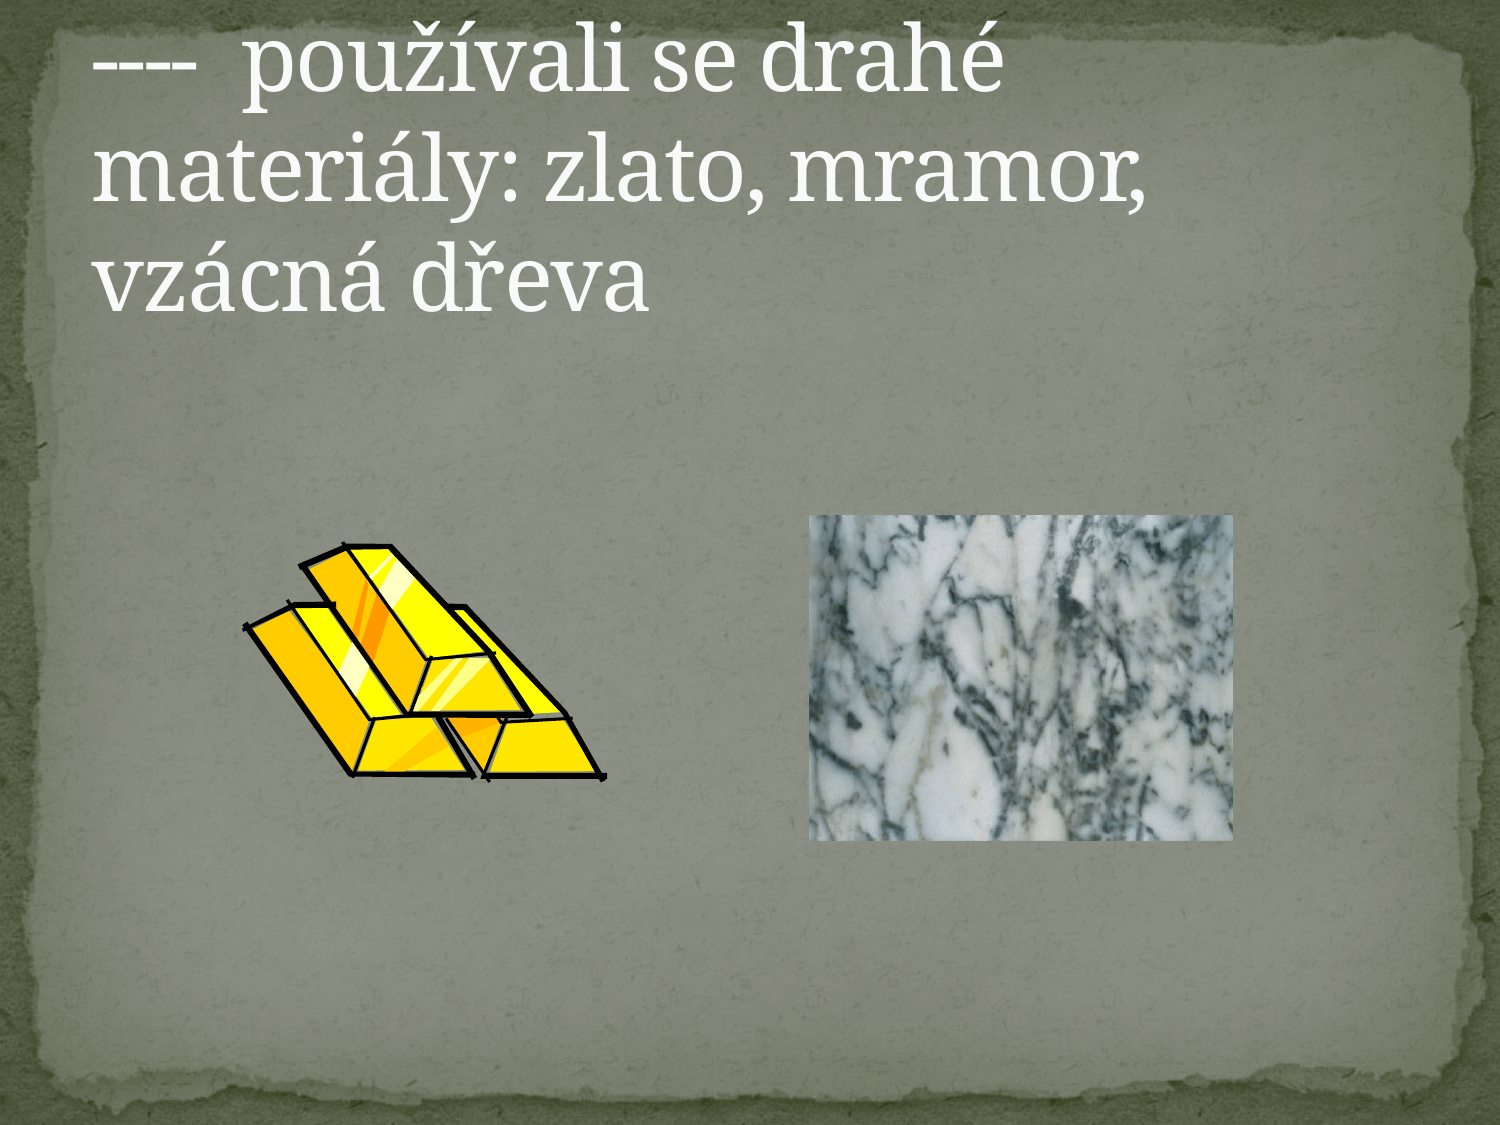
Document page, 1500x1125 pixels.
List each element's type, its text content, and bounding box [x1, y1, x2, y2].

title ---- používali se drahé materiály: zlato, mramor, vzácná dřeva [76, 137, 1427, 338]
picture [809, 515, 1233, 841]
picture [242, 540, 609, 785]
